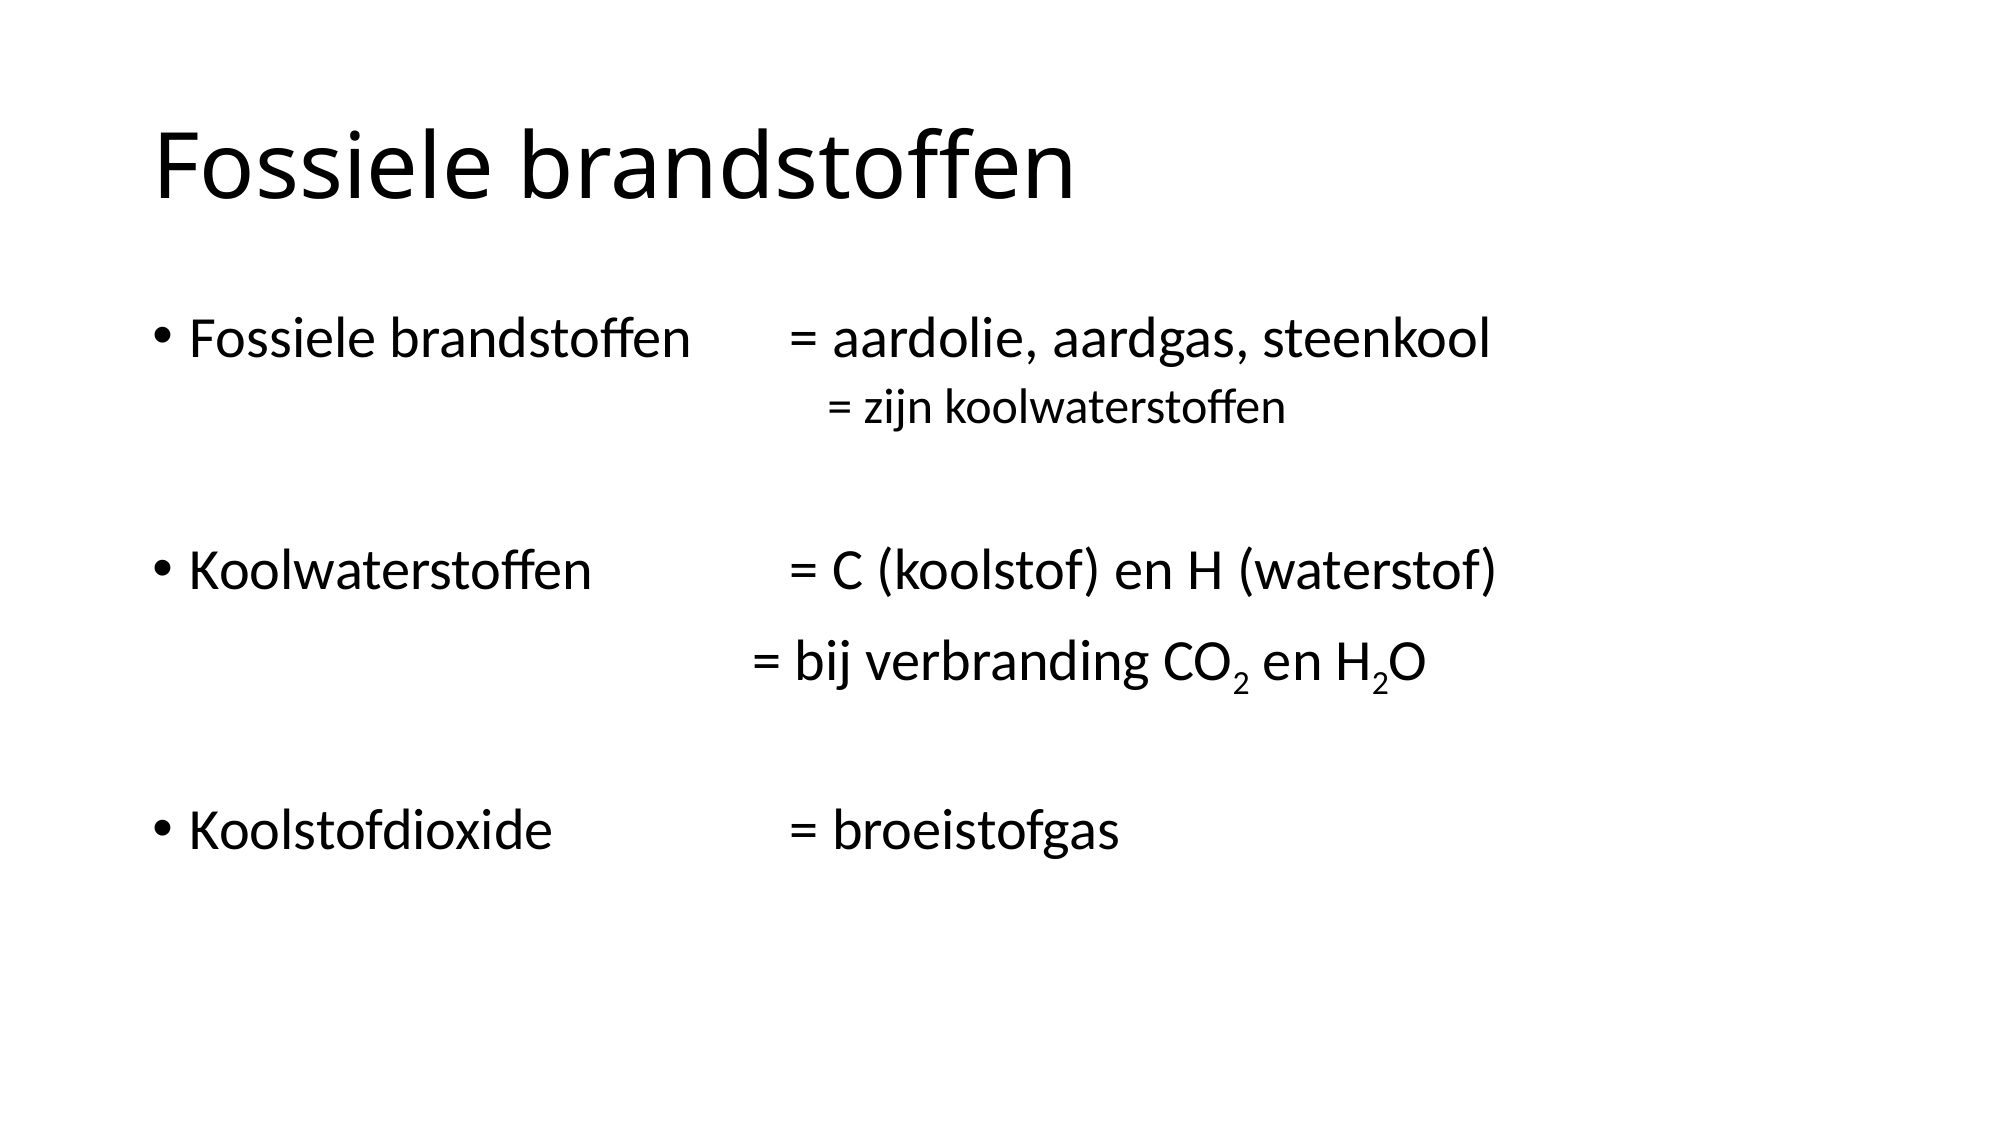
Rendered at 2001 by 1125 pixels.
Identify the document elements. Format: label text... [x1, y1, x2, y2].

list Fossiele brandstoffen = aardolie, aardgas, steenkool = zijn koolwaterstoffen Koolwaterstoffen = C (koolstof) en H (waterstof) = bij verbranding CO2 en H2O Koolstofdioxide = broeistofgas [137, 299, 1863, 1014]
title Fossiele brandstoffen [137, 59, 1863, 278]
